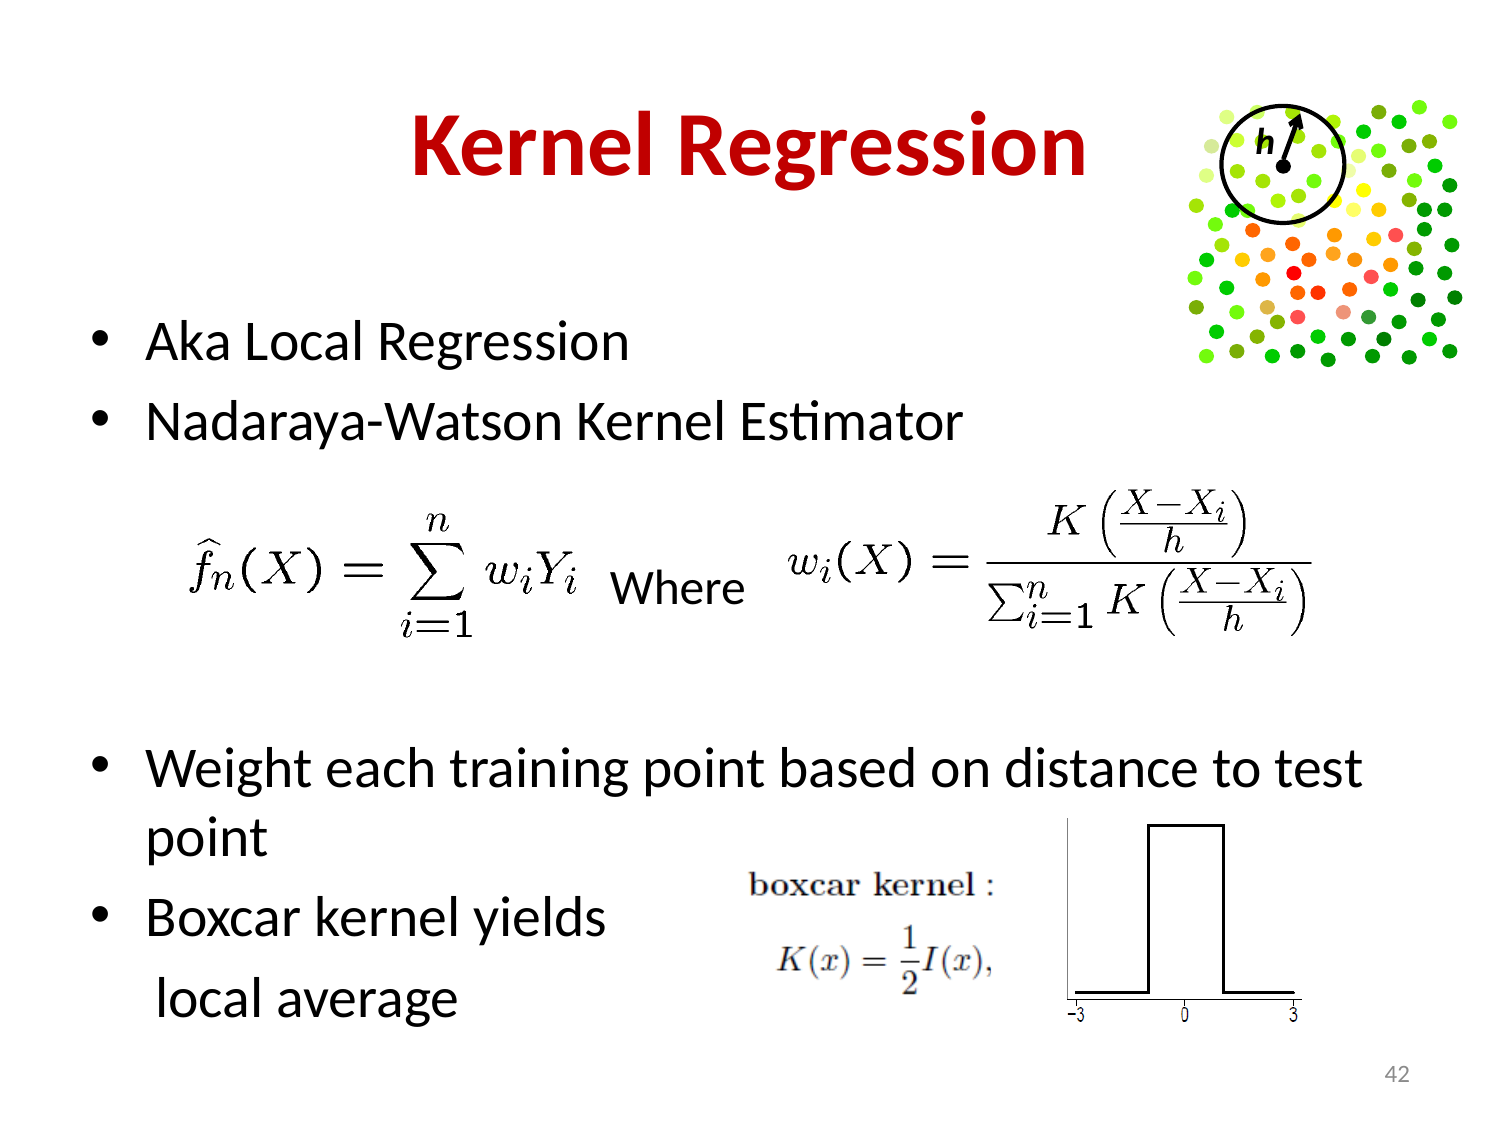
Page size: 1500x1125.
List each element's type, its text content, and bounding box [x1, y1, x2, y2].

slide_number 42 [1074, 1042, 1425, 1103]
title Kernel Regression [75, 45, 1425, 233]
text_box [1187, 99, 1463, 368]
picture [787, 487, 1313, 638]
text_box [740, 803, 1313, 1038]
picture [187, 512, 578, 638]
list Aka Local Regression Nadaraya-Watson Kernel Estimator Where Weight each training point based on distance to test point Boxcar kernel yields local average [75, 295, 1425, 1038]
